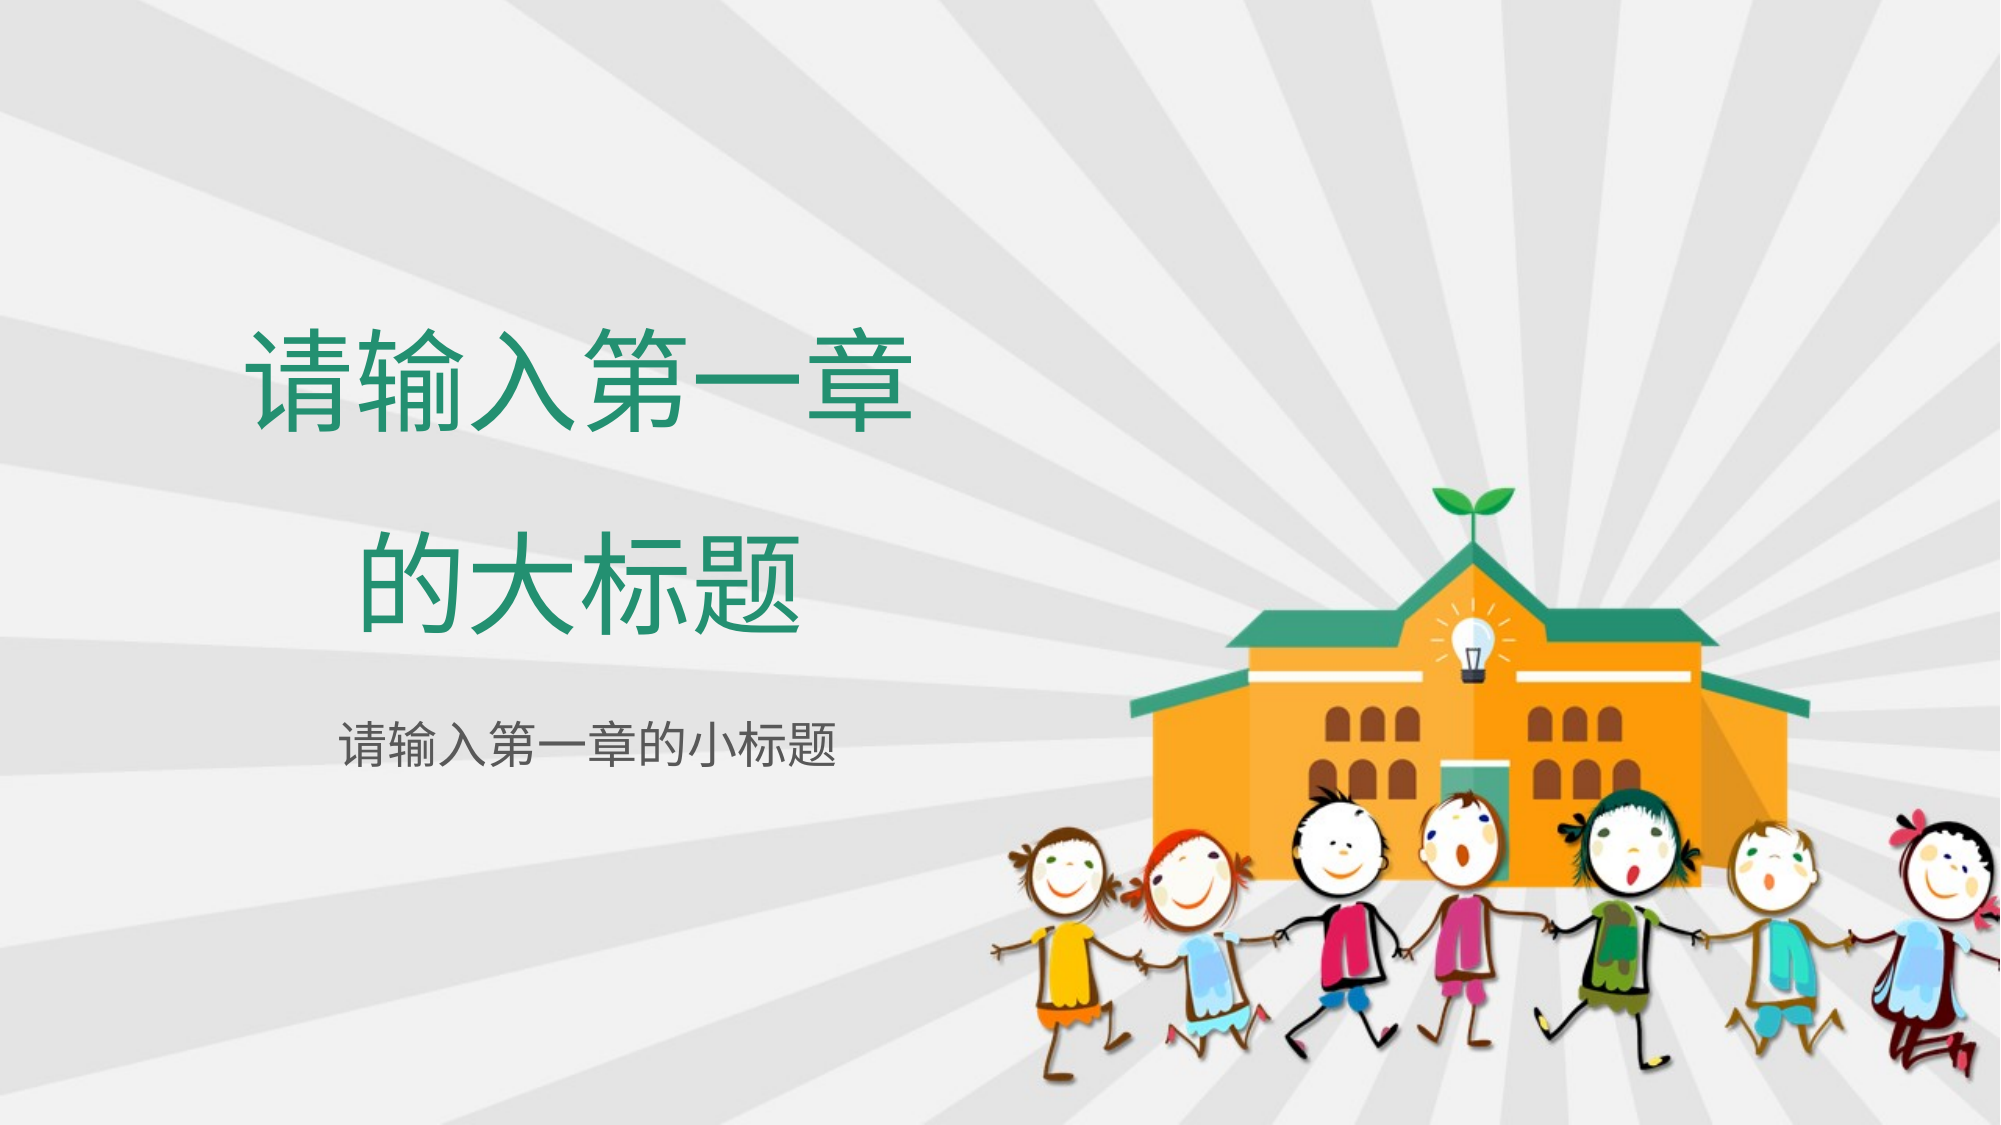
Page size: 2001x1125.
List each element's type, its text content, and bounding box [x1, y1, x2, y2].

picture [0, 0, 2000, 1125]
list 请输入第一章的小标题 [64, 658, 1111, 799]
title 请输入第一章 的大标题 [47, 243, 1111, 649]
